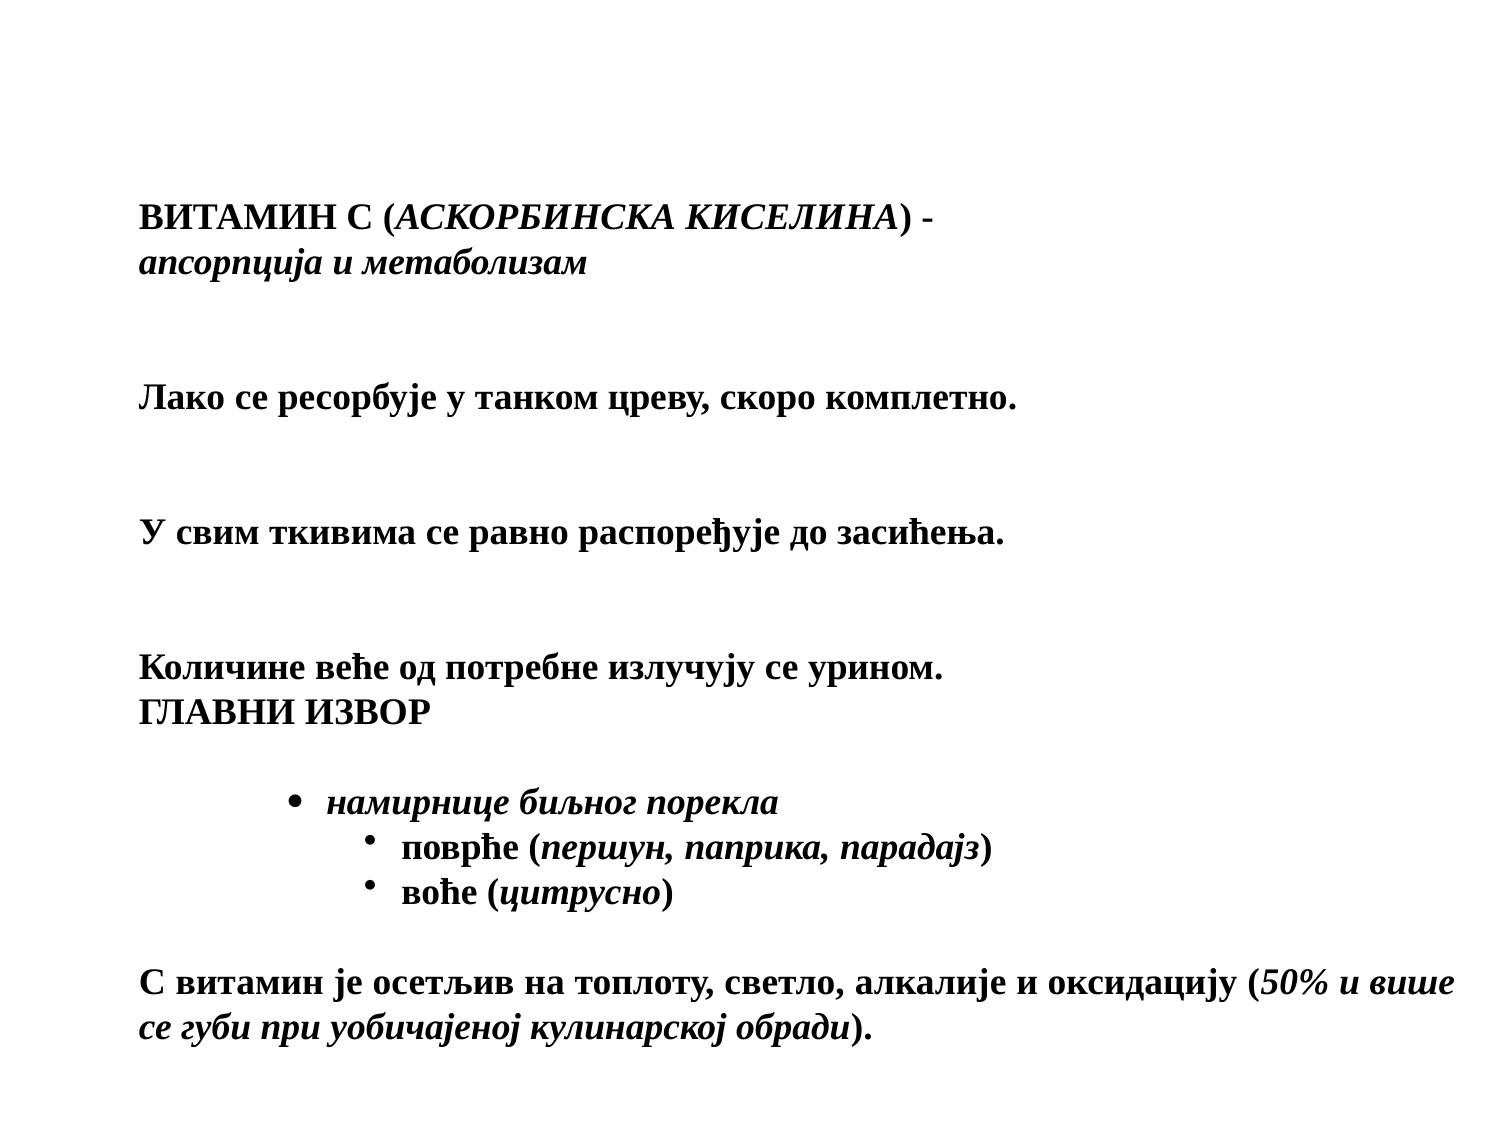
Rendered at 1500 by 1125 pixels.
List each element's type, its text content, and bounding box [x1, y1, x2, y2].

text_box ВИТАМИН C (АСКОРБИНСКА КИСЕЛИНА) - апсорпција и метаболизам Лако се ресорбује у танком цреву, скоро комплетно. У свим ткивима се равно распоређује до засићења. Количине веће од потребне излучују се урином. ГЛАВНИ ИЗВОР · намирнице биљног порекла поврће (першун, паприка, парадајз) воће (цитрусно) C витамин је осетљив на топлоту, светло, алкалије и оксидацију (50% и више се губи при уобичајеној кулинарској обради). [123, 184, 1471, 1100]
